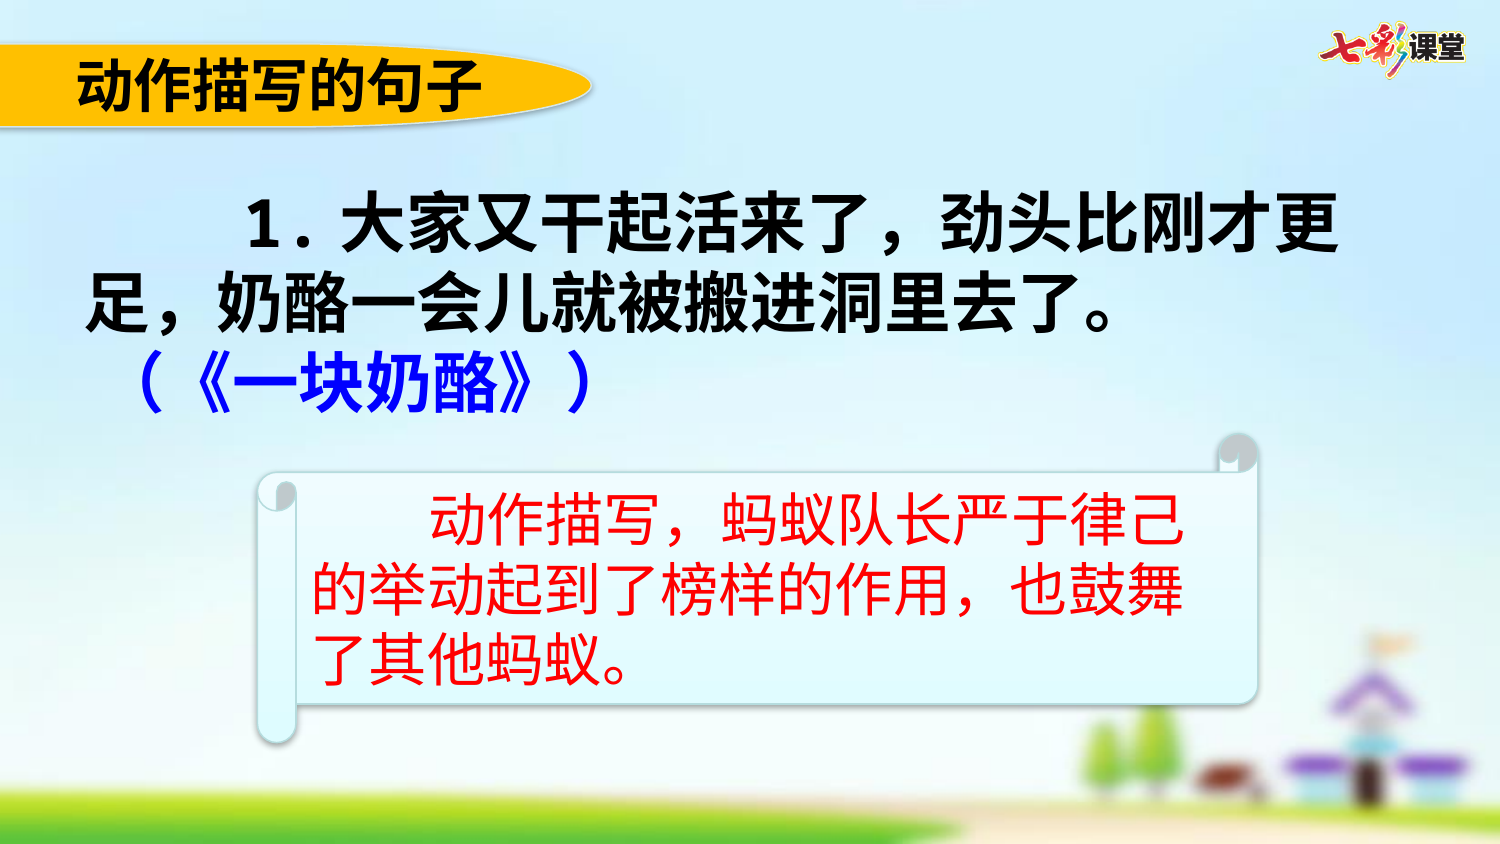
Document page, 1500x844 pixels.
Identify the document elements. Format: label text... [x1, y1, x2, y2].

text_box 动作描写，蚂蚁队长严于律己的举动起到了榜样的作用，也鼓舞了其他蚂蚁。 [256, 432, 1259, 744]
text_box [0, 43, 609, 128]
picture [0, 0, 1500, 844]
text_box 1.大家又干起活来了，劲头比刚才更足，奶酪一会儿就被搬进洞里去了。 （《一块奶酪》） [68, 173, 1388, 429]
